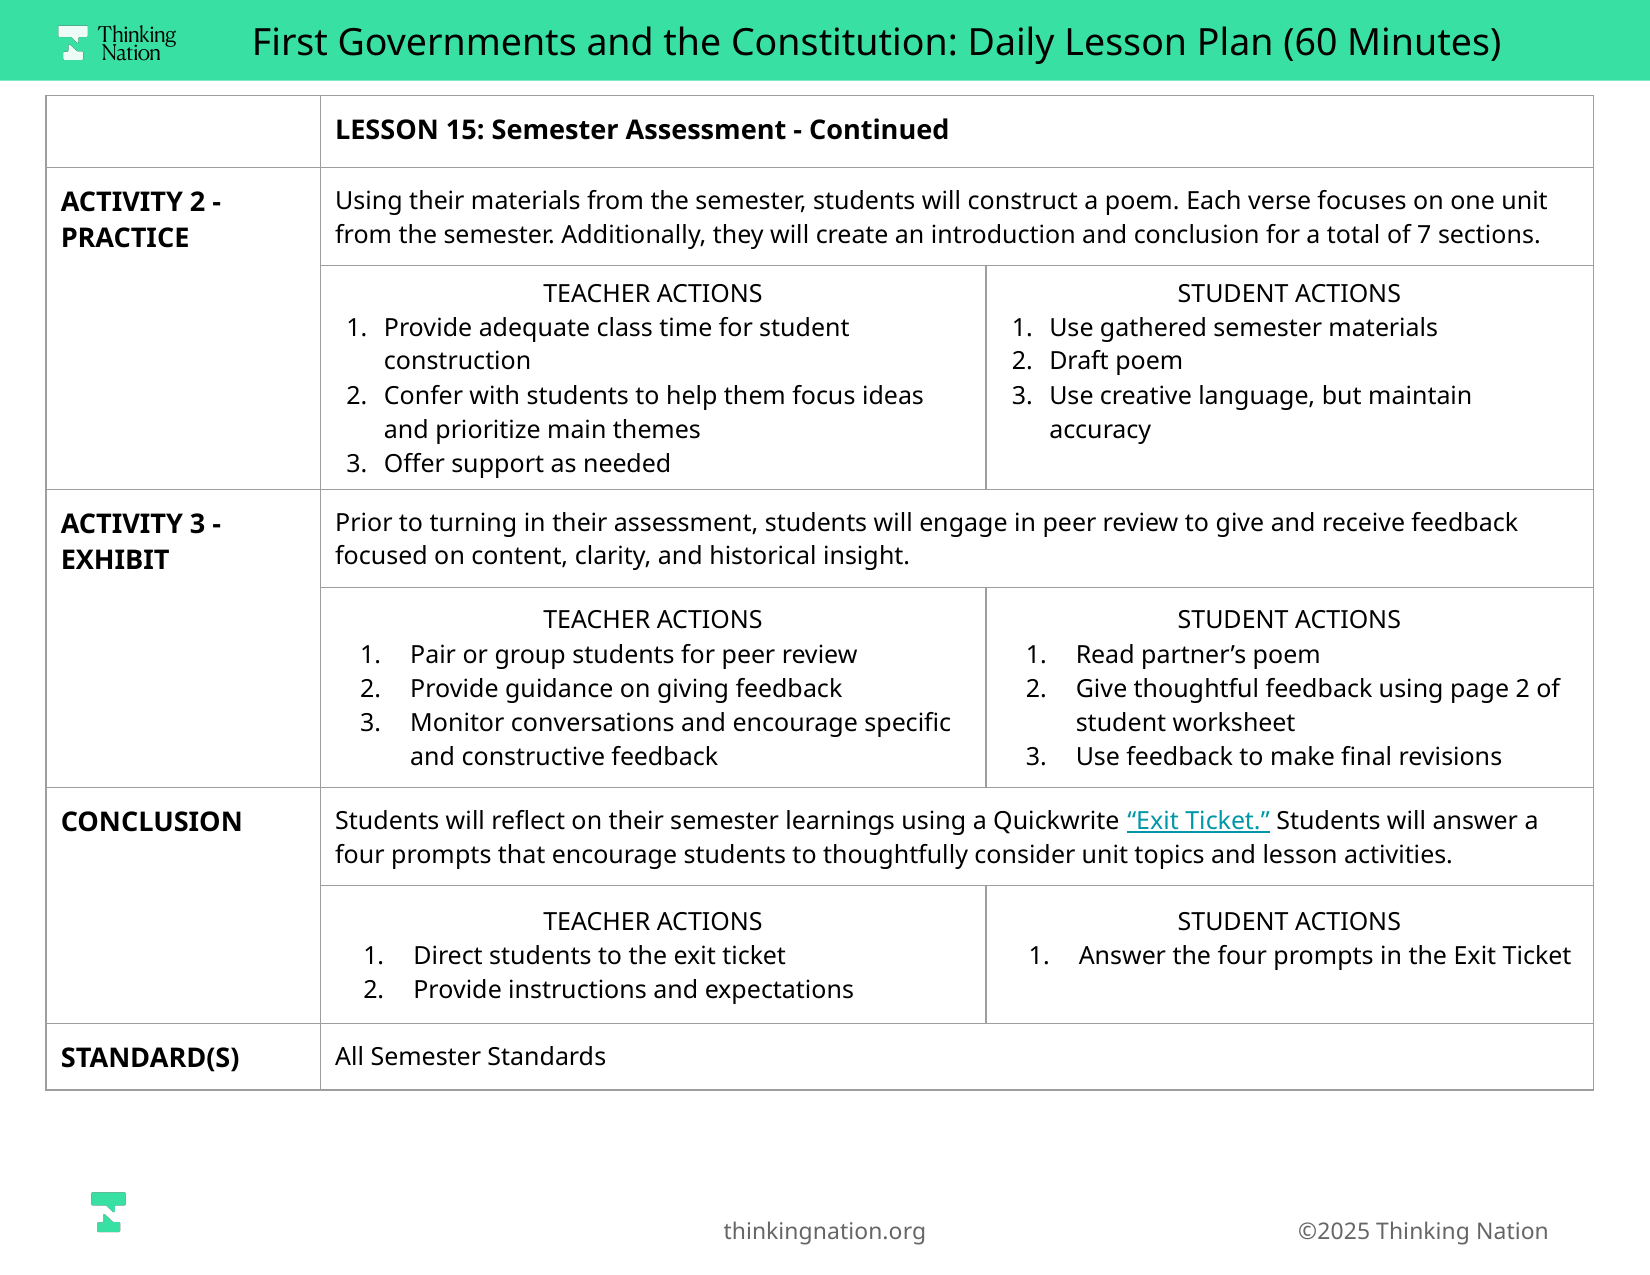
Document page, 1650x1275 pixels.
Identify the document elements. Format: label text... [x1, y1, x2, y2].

table_header [47, 96, 320, 167]
table_cell CONCLUSION [47, 788, 320, 1023]
picture [45, 14, 180, 85]
table_cell STUDENT ACTIONS Use gathered semester materials Draft poem Use creative language, but maintain accuracy [987, 266, 1593, 489]
table_cell Prior to turning in their assessment, students will engage in peer review to give and receive feedback focused on content, clarity, and historical insight. [321, 490, 1593, 587]
table_cell STUDENT ACTIONS Answer the four prompts in the Exit Ticket [987, 886, 1593, 1023]
table_cell Students will reflect on their semester learnings using a Quickwrite “Exit Ticket.” Students will answer a four prompts that encourage students to thoughtfully consider unit topics and lesson activities. [321, 788, 1593, 885]
text_box First Governments and the Constitution: Daily Lesson Plan (60 Minutes) [0, 0, 1650, 81]
table_cell TEACHER ACTIONS Provide adequate class time for student construction Confer with students to help them focus ideas and prioritize main themes Offer support as needed [321, 266, 985, 489]
table_header LESSON 15: Semester Assessment - Continued [321, 96, 1593, 167]
picture [80, 1184, 136, 1240]
table_cell TEACHER ACTIONS Direct students to the exit ticket Provide instructions and expectations [321, 886, 985, 1023]
text_box ©2025 Thinking Nation [1174, 1200, 1566, 1240]
table_cell ACTIVITY 2 - PRACTICE [47, 168, 320, 489]
table_cell All Semester Standards [321, 1024, 1593, 1089]
table_cell STANDARD(S) [47, 1024, 320, 1089]
table_cell STUDENT ACTIONS Read partner’s poem Give thoughtful feedback using page 2 of student worksheet Use feedback to make final revisions [987, 588, 1593, 787]
table_cell Using their materials from the semester, students will construct a poem. Each verse focuses on one unit from the semester. Additionally, they will create an introduction and conclusion for a total of 7 sections. [321, 168, 1593, 265]
text_box thinkingnation.org [629, 1200, 1021, 1240]
table_cell TEACHER ACTIONS Pair or group students for peer review Provide guidance on giving feedback Monitor conversations and encourage specific and constructive feedback [321, 588, 985, 787]
table_cell ACTIVITY 3 - EXHIBIT [47, 490, 320, 787]
